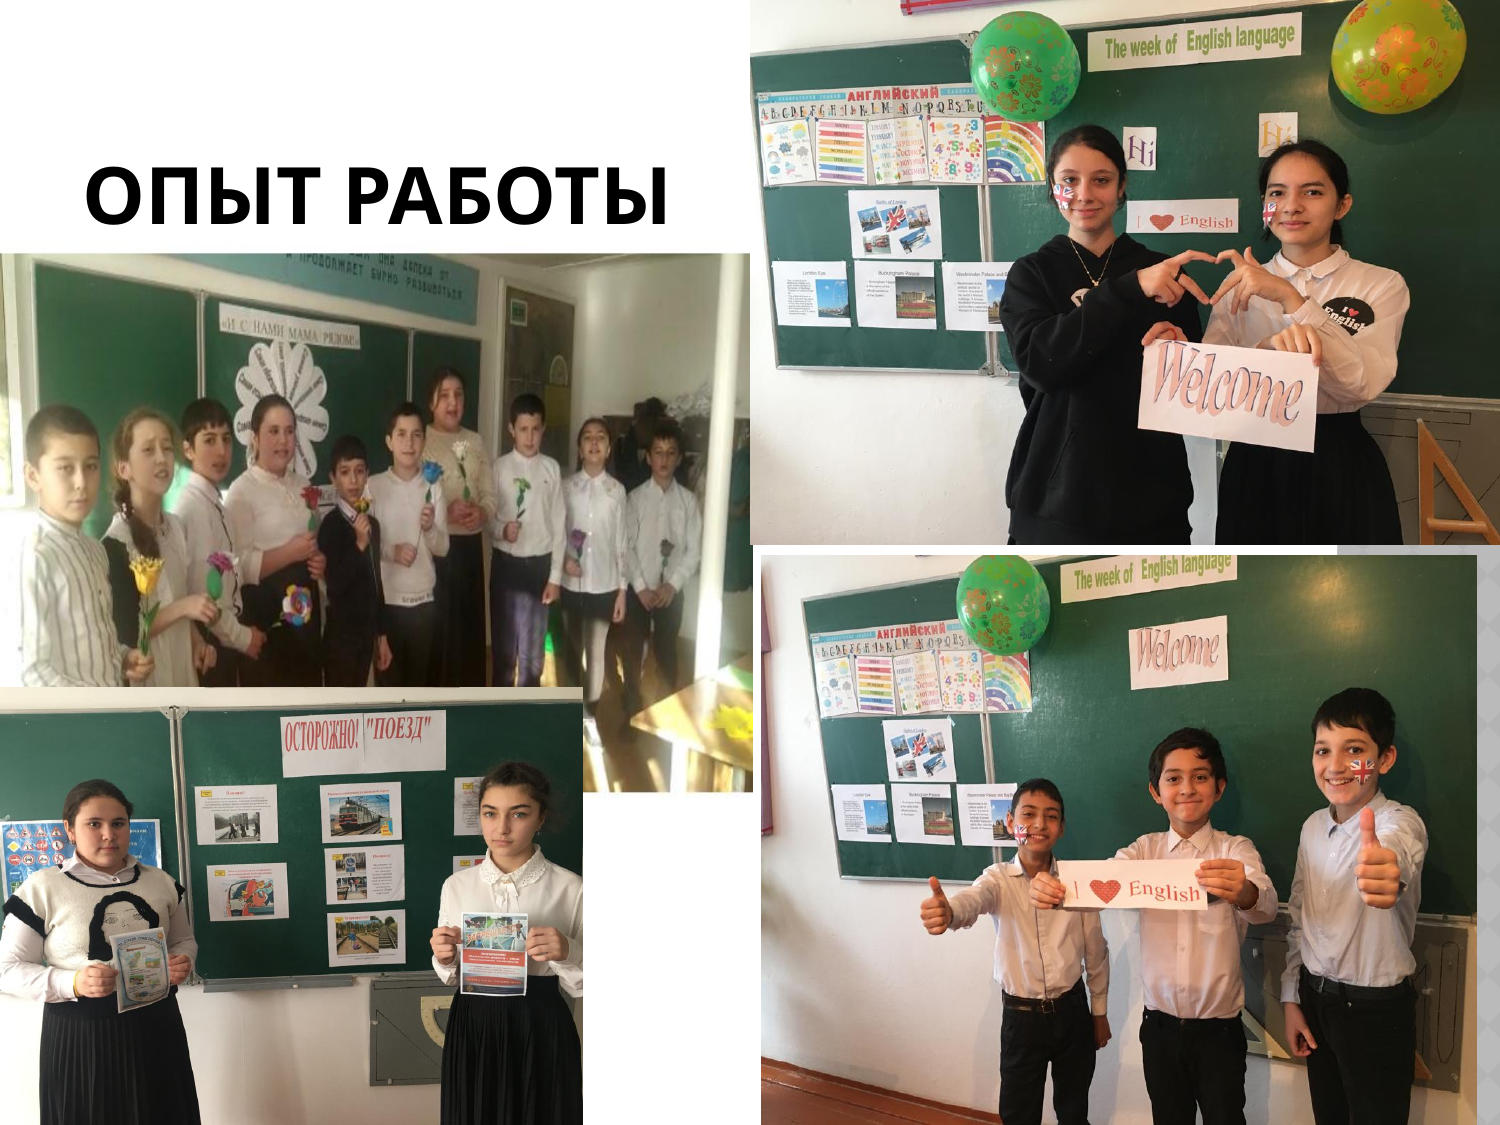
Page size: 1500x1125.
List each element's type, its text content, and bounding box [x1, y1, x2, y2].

picture [0, 243, 754, 1125]
picture [761, 554, 1477, 1125]
picture [749, 0, 1500, 546]
title Опыт работы [75, 52, 743, 240]
